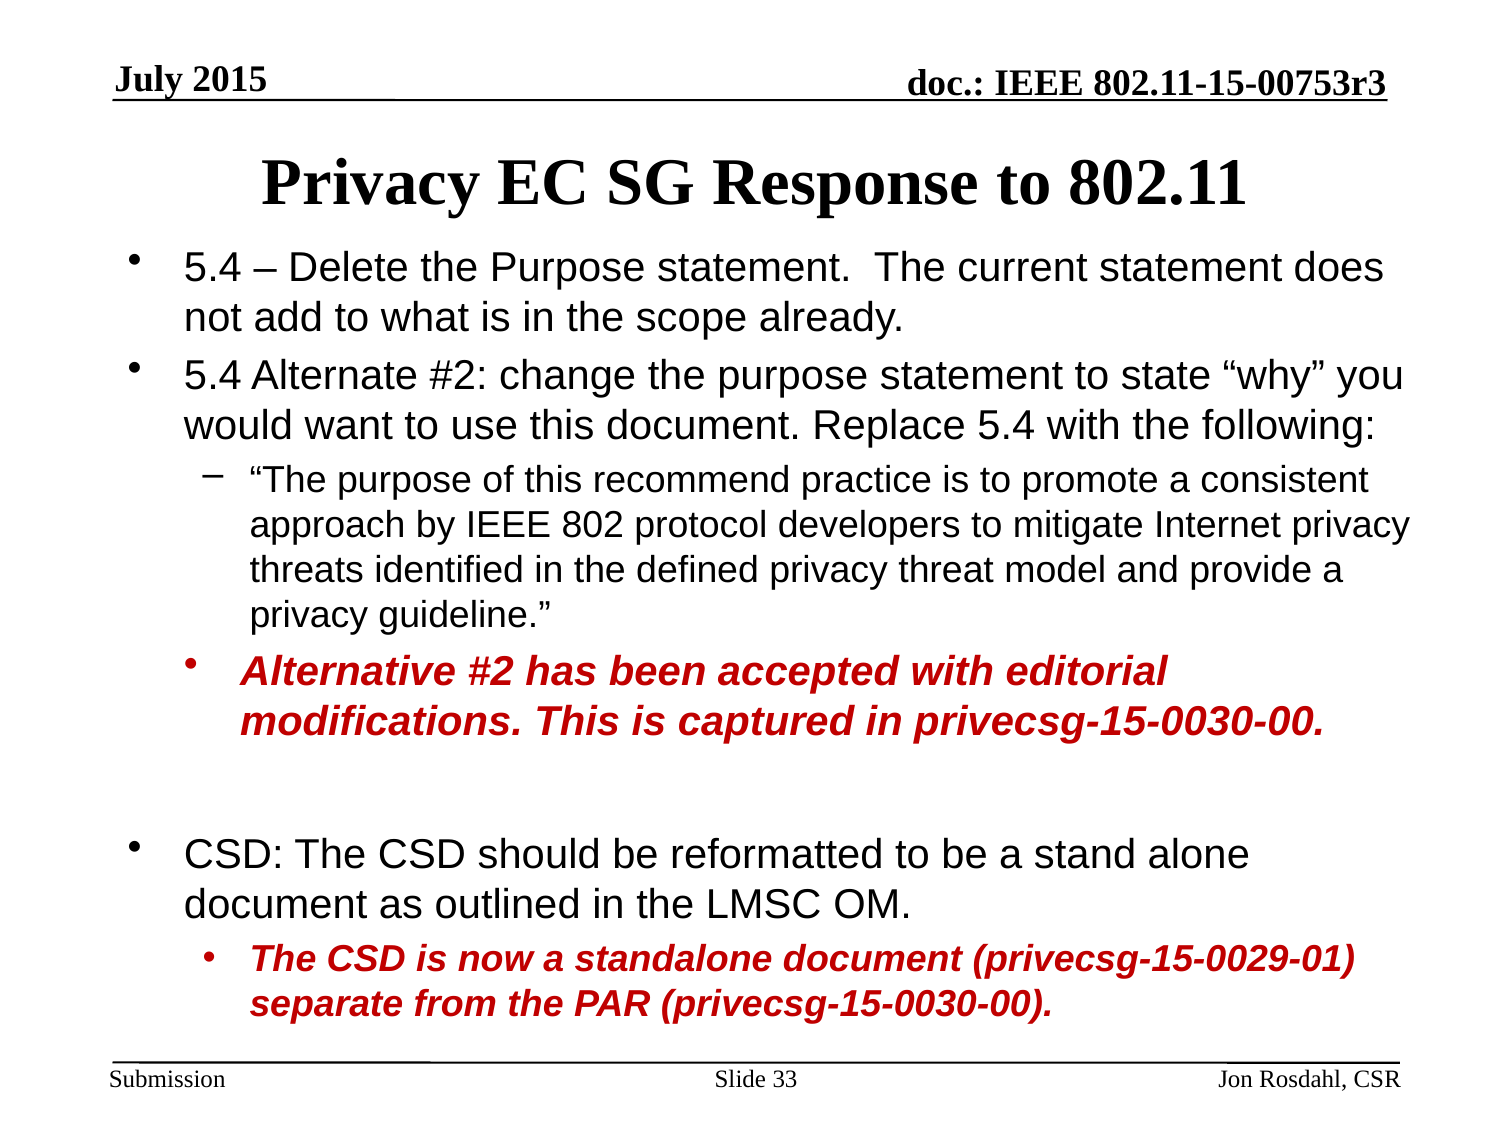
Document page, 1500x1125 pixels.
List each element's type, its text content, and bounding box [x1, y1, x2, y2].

title Privacy EC SG Response to 802.11 [112, 112, 1400, 231]
footer Jon Rosdahl, CSR [878, 1061, 1402, 1093]
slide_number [114, 54, 423, 100]
slide_number Slide 33 [712, 1061, 800, 1123]
list 5.4 – Delete the Purpose statement. The current statement does not add to what is in the scope already. 5.4 Alternate #2: change the purpose statement to state “why” you would want to use this document. Replace 5.4 with the following: “The purpose of this recommend practice is to promote a consistent approach by IEEE 802 protocol developers to mitigate Internet privacy threats identified in the defined privacy threat model and provide a privacy guideline.” Alternative #2 has been accepted with editorial modifications. This is captured in privecsg-15-0030-00. CSD: The CSD should be reformatted to be a stand alone document as outlined in the LMSC OM. The CSD is now a standalone document (privecsg-15-0029-01) separate from the PAR (privecsg-15-0030-00). [112, 231, 1436, 1036]
